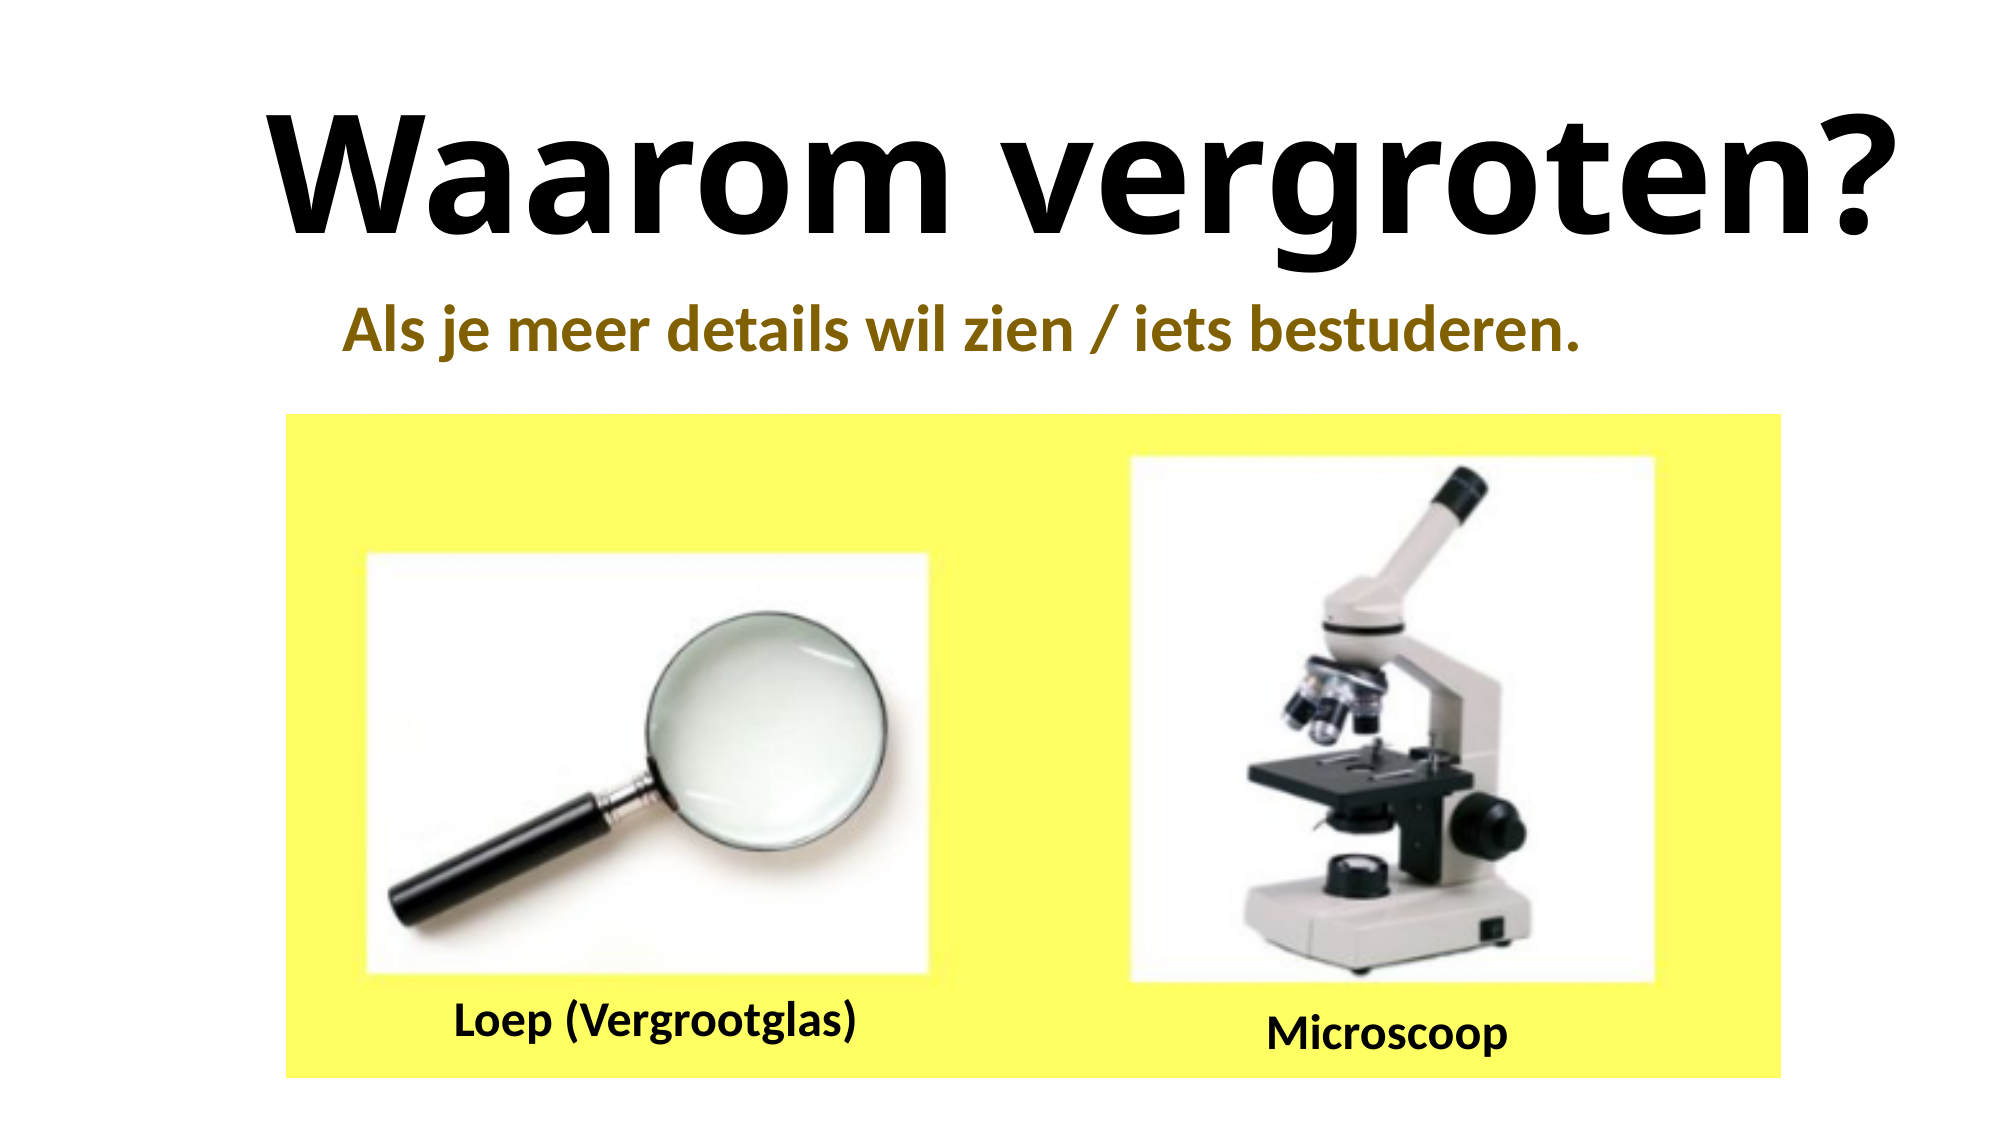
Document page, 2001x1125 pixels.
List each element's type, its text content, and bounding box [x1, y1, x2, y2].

title Waarom vergroten? [165, 0, 1957, 277]
picture [286, 414, 1781, 1078]
text_box Als je meer details wil zien / iets bestuderen. [327, 276, 1605, 372]
